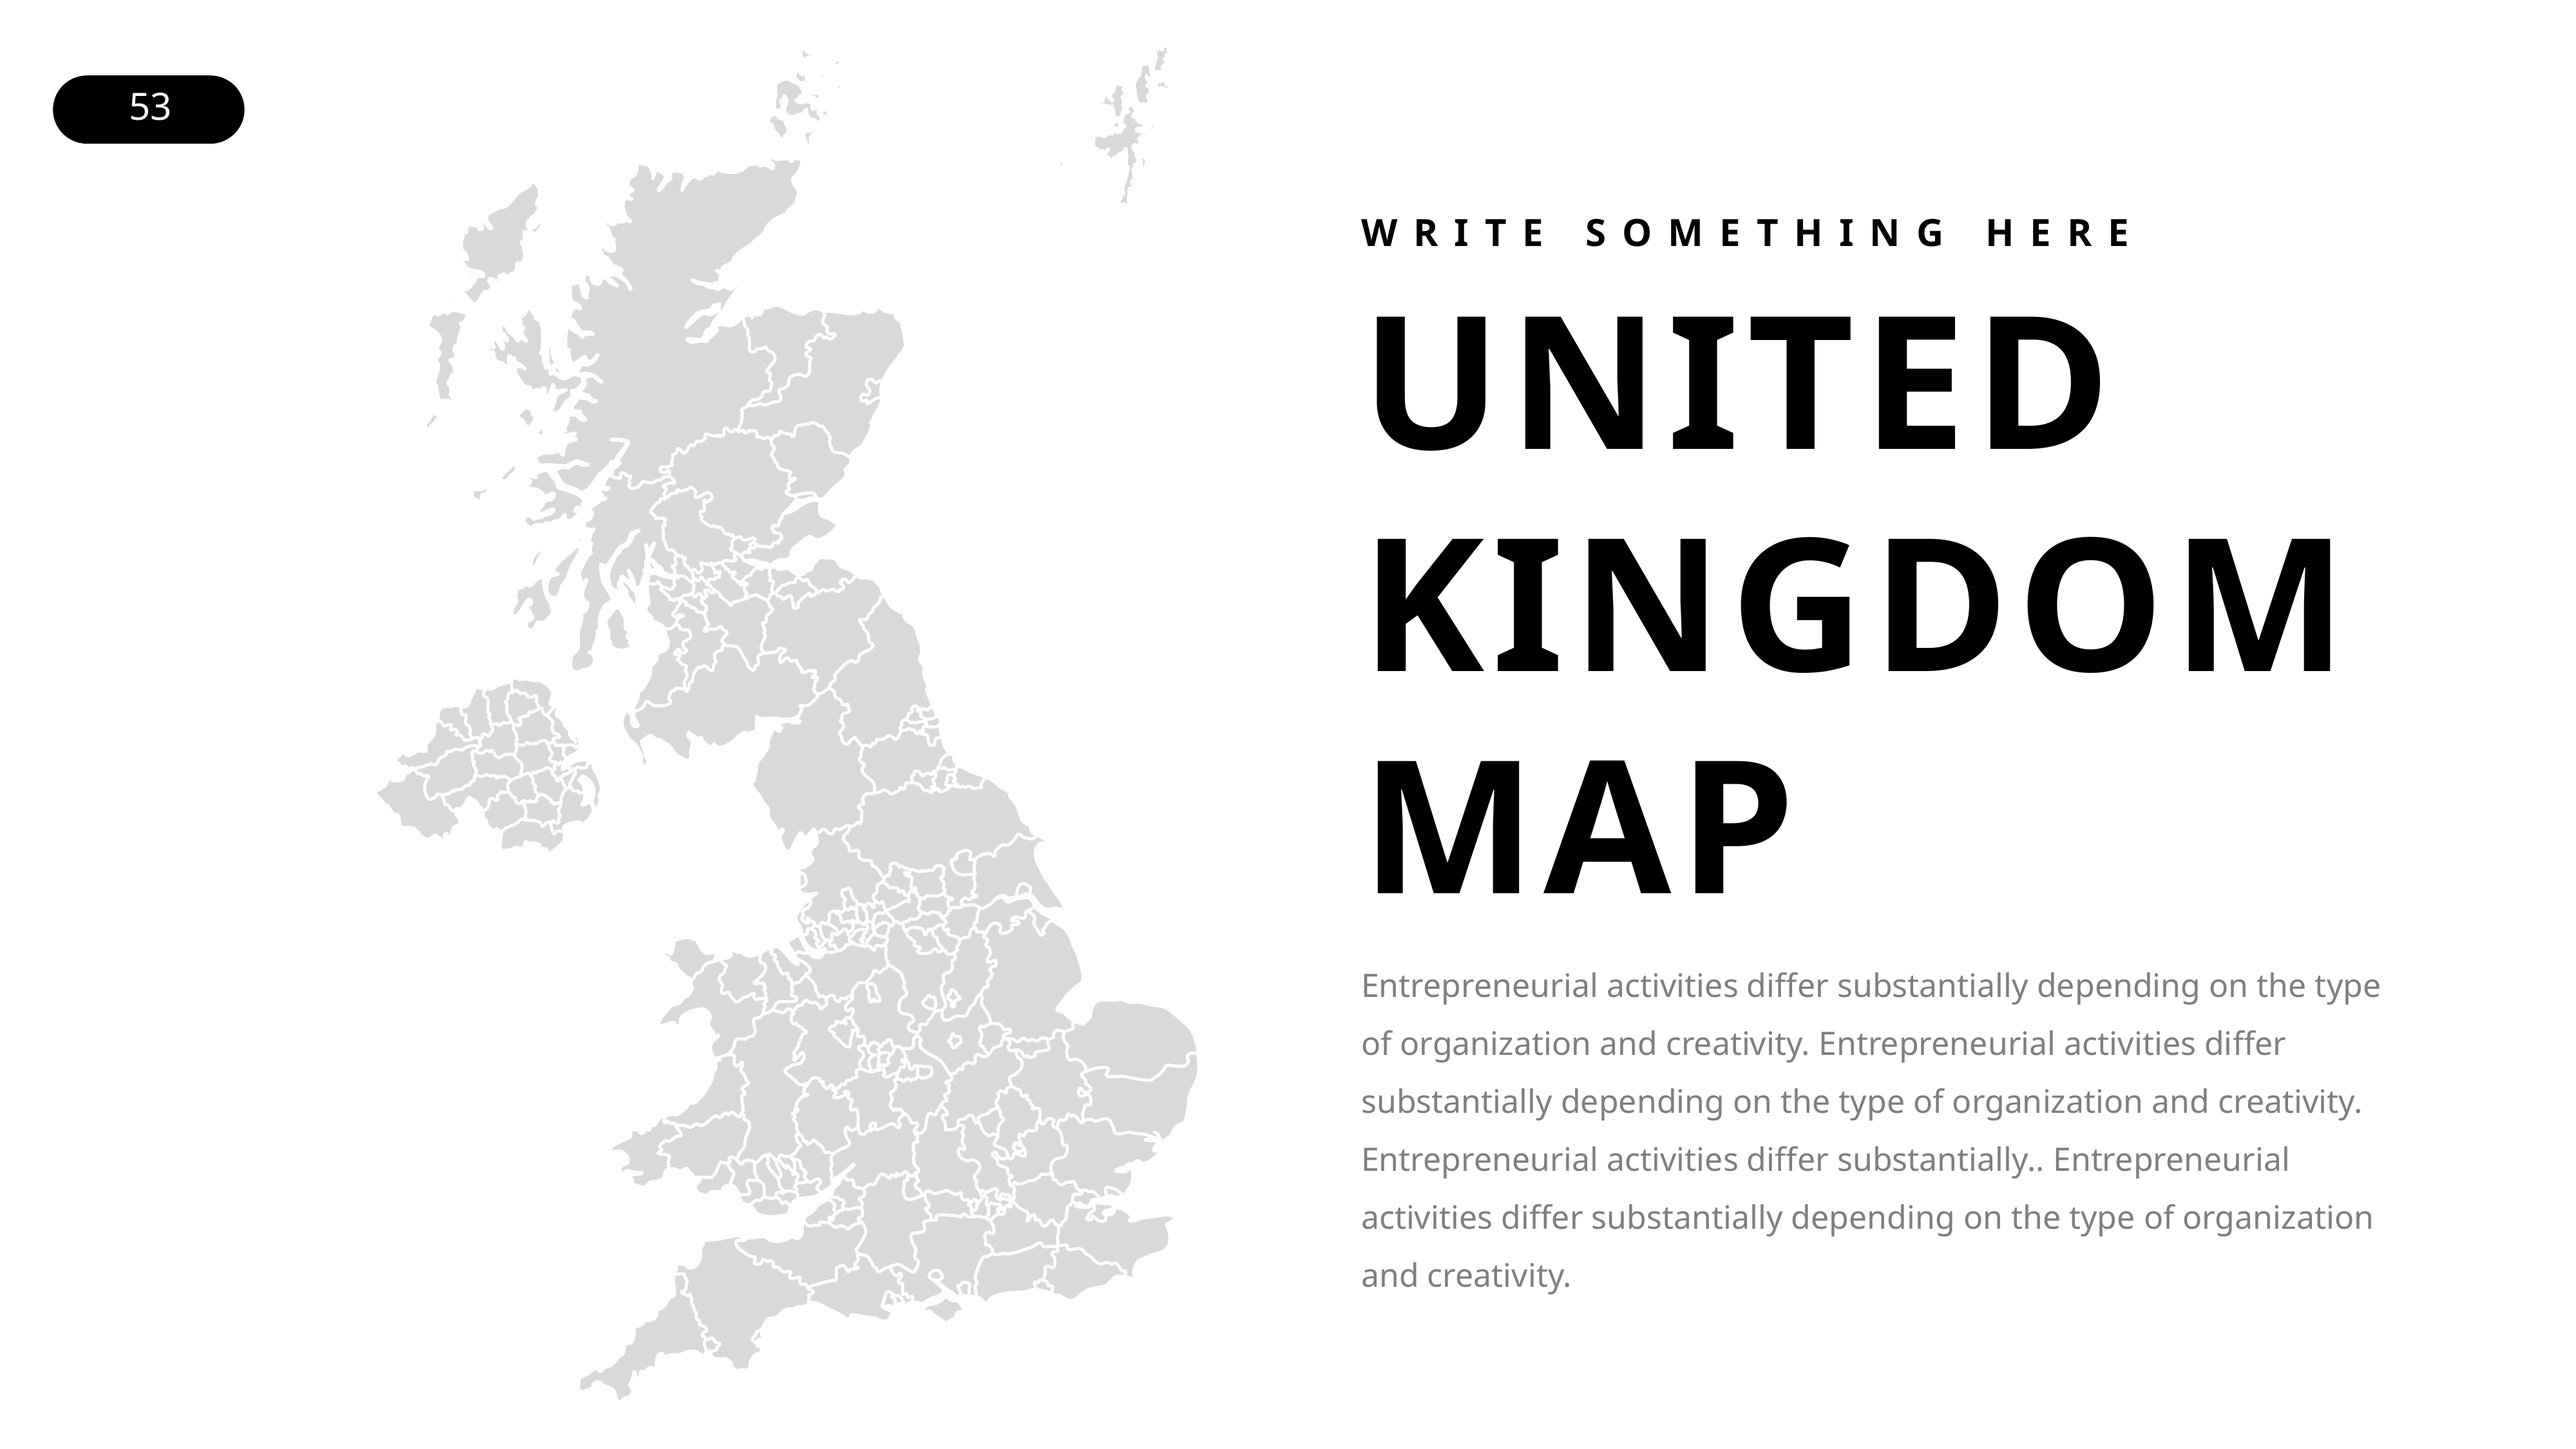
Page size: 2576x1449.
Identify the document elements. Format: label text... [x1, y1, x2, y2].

text_box WRITE SOMETHING HERE [1351, 181, 2223, 259]
text_box UNITED KINGDOM MAP [1351, 259, 2467, 936]
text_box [374, 39, 1199, 1410]
text_box Entrepreneurial activities differ substantially depending on the type of organization and creativity. Entrepreneurial activities differ substantially depending on the type of organization and creativity. Entrepreneurial activities differ substantially.. Entrepreneurial activities differ substantially depending on the type of organization and creativity. [1351, 940, 2399, 1298]
